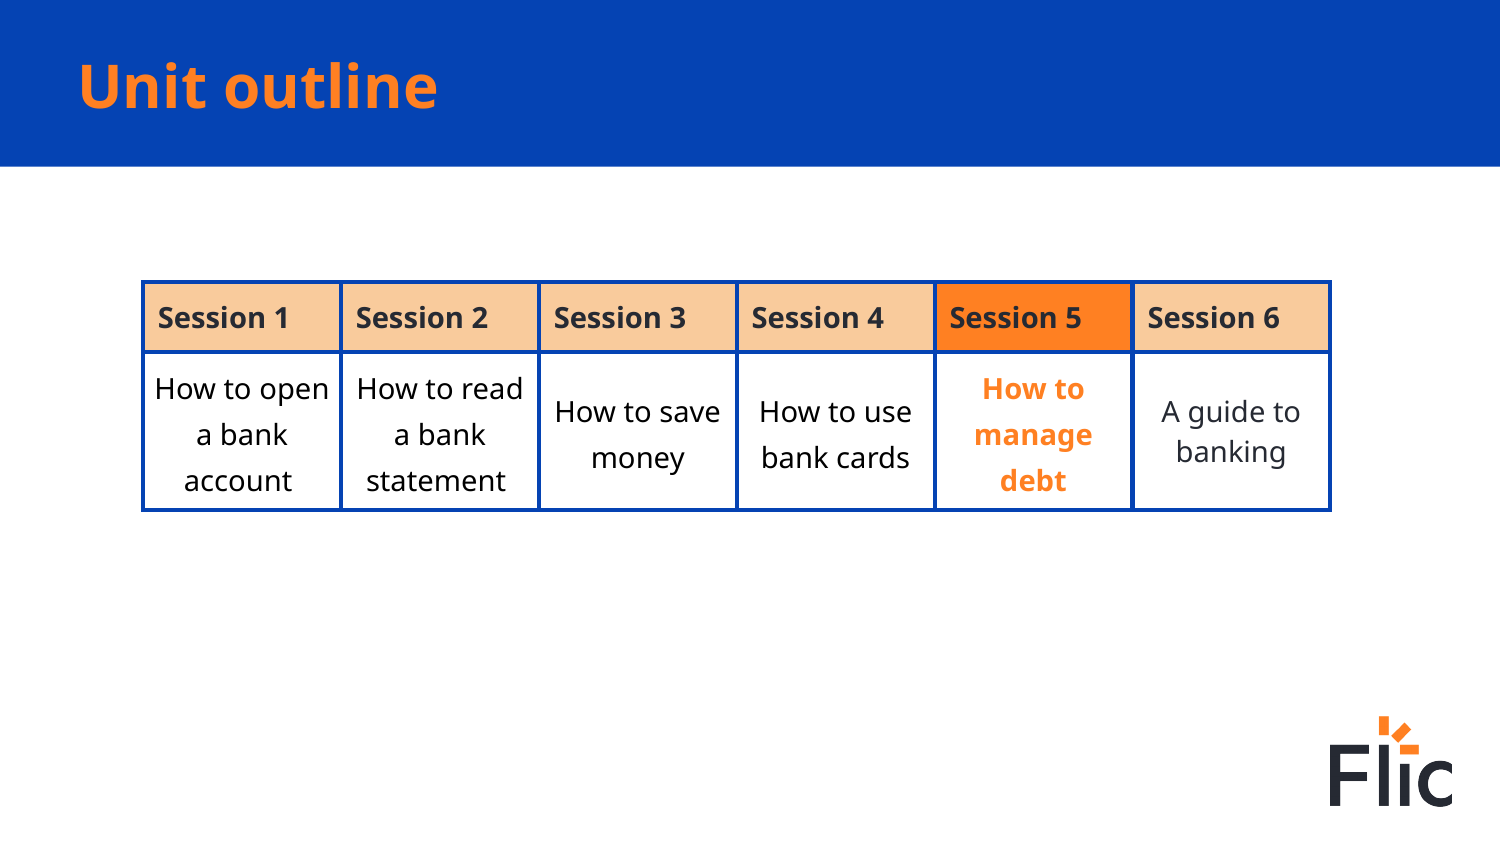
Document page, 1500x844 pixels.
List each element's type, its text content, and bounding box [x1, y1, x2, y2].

table_cell How to save money [541, 354, 735, 508]
table_cell A guide to banking [1135, 354, 1328, 508]
title Unit outline [62, 41, 1331, 127]
table_cell How to open a bank account [145, 354, 339, 508]
table_cell How to manage debt [937, 354, 1130, 508]
table_header Session 3 [541, 284, 735, 350]
picture [1330, 716, 1452, 807]
table_header Session 6 [1135, 284, 1328, 350]
table_header Session 2 [343, 284, 537, 350]
table_cell How to use bank cards [739, 354, 933, 508]
table_header Session 1 [145, 284, 339, 350]
table_header Session 5 [937, 284, 1130, 350]
table_header Session 4 [739, 284, 933, 350]
table_cell How to read a bank statement [343, 354, 537, 508]
